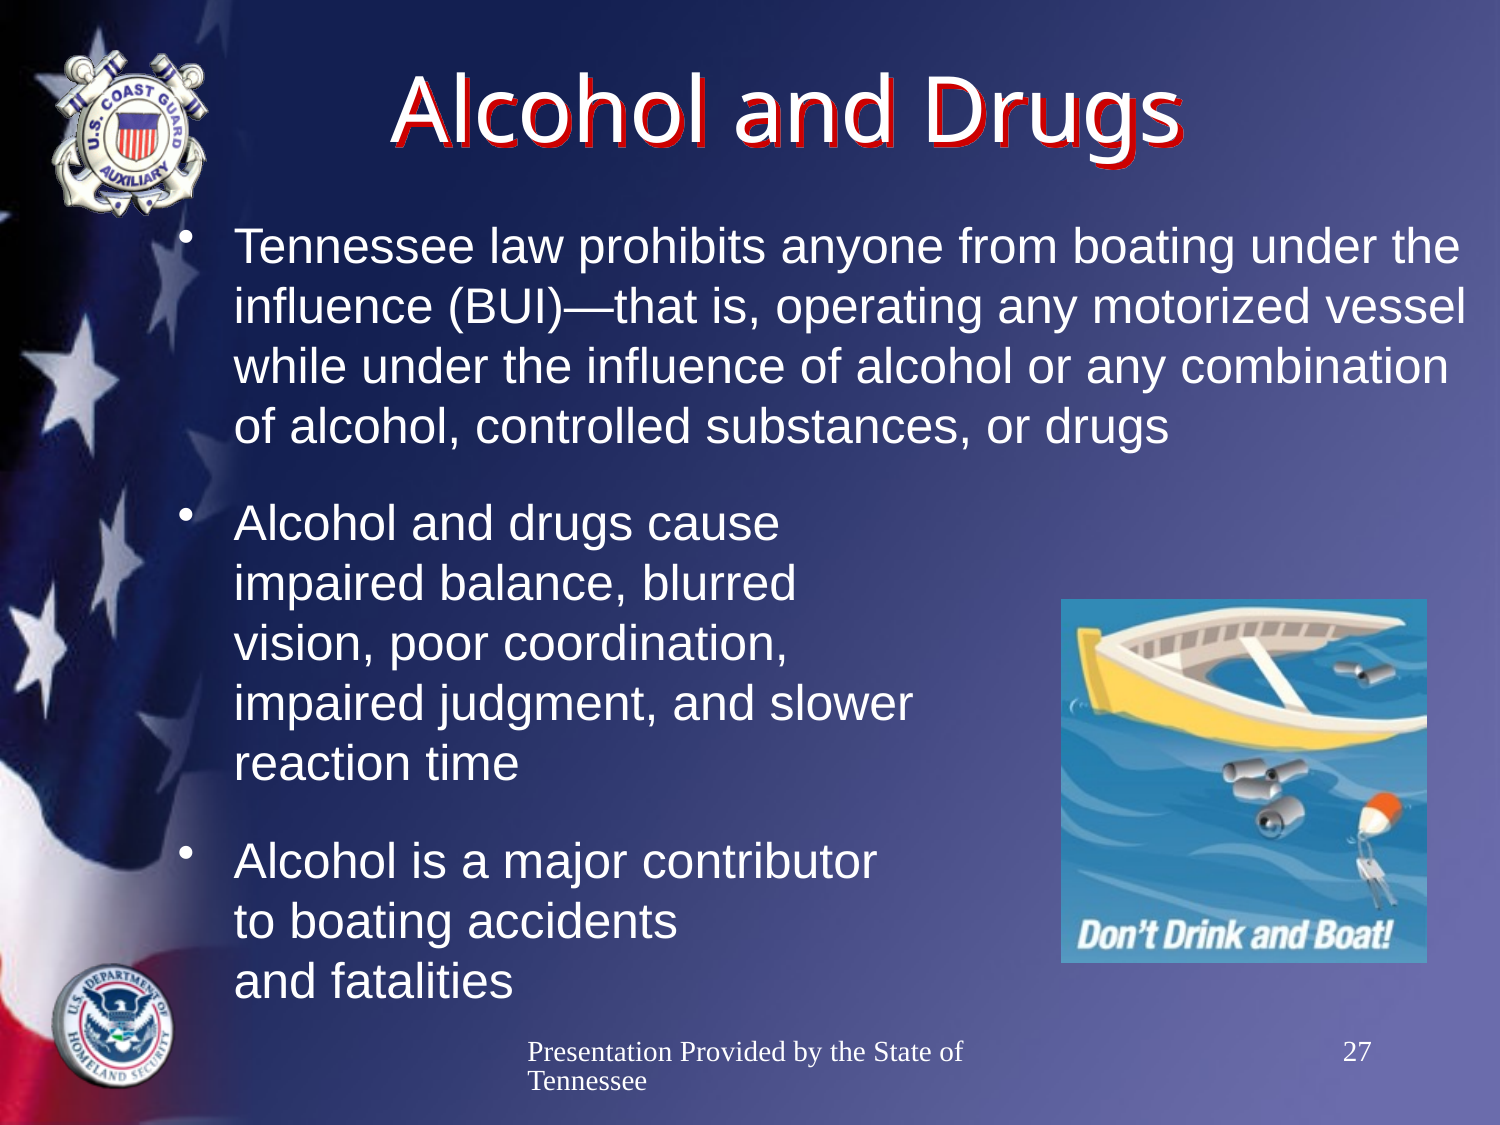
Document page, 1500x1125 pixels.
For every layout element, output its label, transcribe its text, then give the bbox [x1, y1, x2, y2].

title Alcohol and Drugs [149, 12, 1425, 200]
footer Presentation Provided by the State of Tennessee [512, 1025, 988, 1100]
picture [0, 0, 1500, 1125]
picture [1061, 599, 1427, 963]
slide_number 27 [1074, 1025, 1388, 1100]
list Tennessee law prohibits anyone from boating under the influence (BUI)—that is, operating any motorized vessel while under the influence of alcohol or any combination of alcohol, controlled substances, or drugs Alcohol and drugs cause impaired balance, blurred vision, poor coordination, impaired judgment, and slower reaction time Alcohol is a major contributor to boating accidents and fatalities [162, 205, 1500, 1125]
